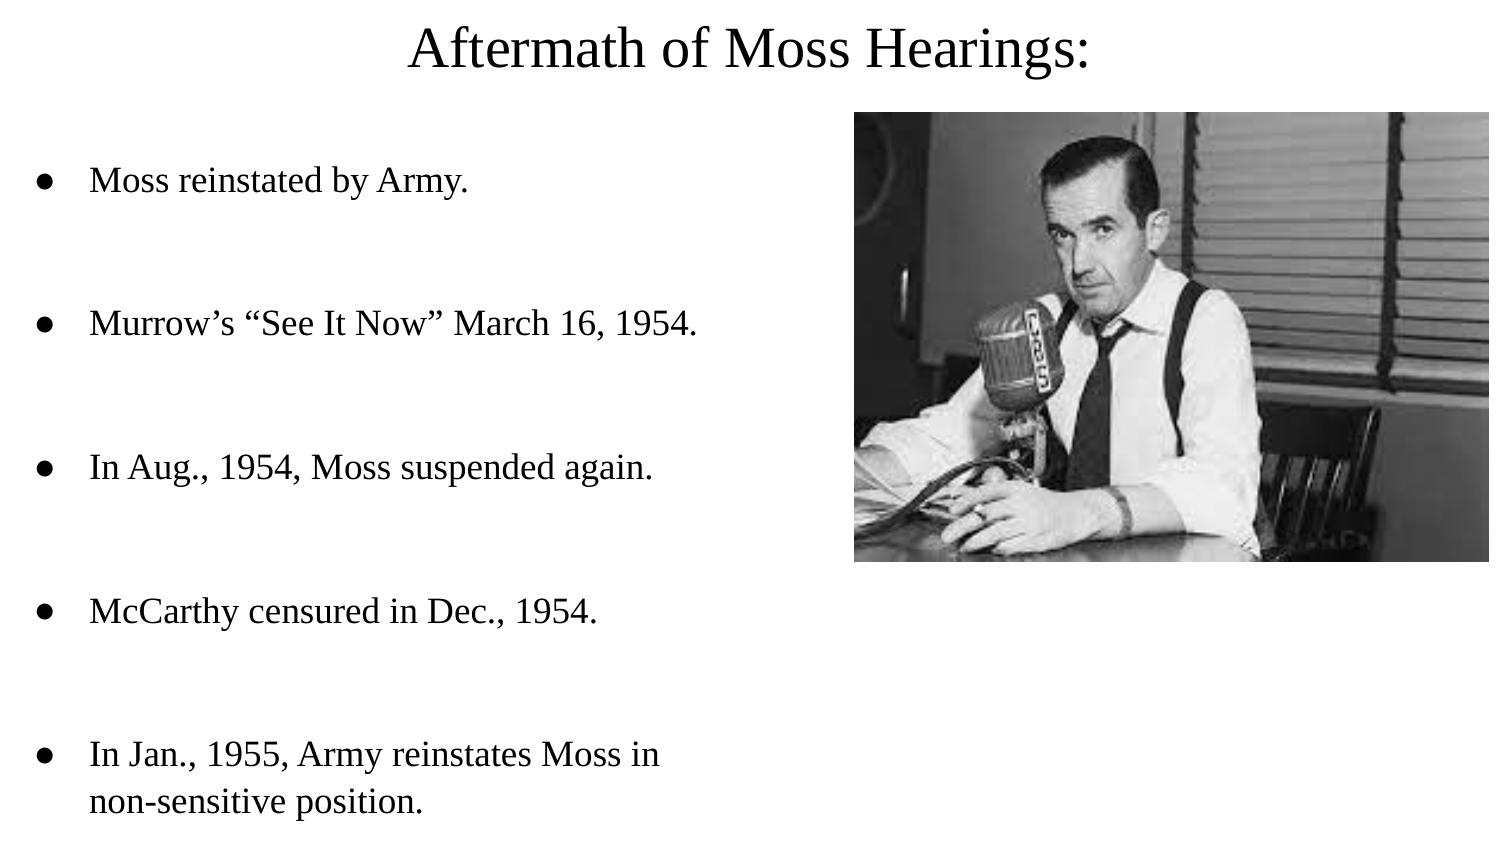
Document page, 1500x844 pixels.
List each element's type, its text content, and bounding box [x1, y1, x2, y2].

list Moss reinstated by Army. Murrow’s “See It Now” March 16, 1954. In Aug., 1954, Moss suspended again. McCarthy censured in Dec., 1954. In Jan., 1955, Army reinstates Moss in non-sensitive position. [0, 0, 750, 844]
picture [853, 111, 1489, 562]
title Aftermath of Moss Hearings: [750, 0, 1449, 98]
